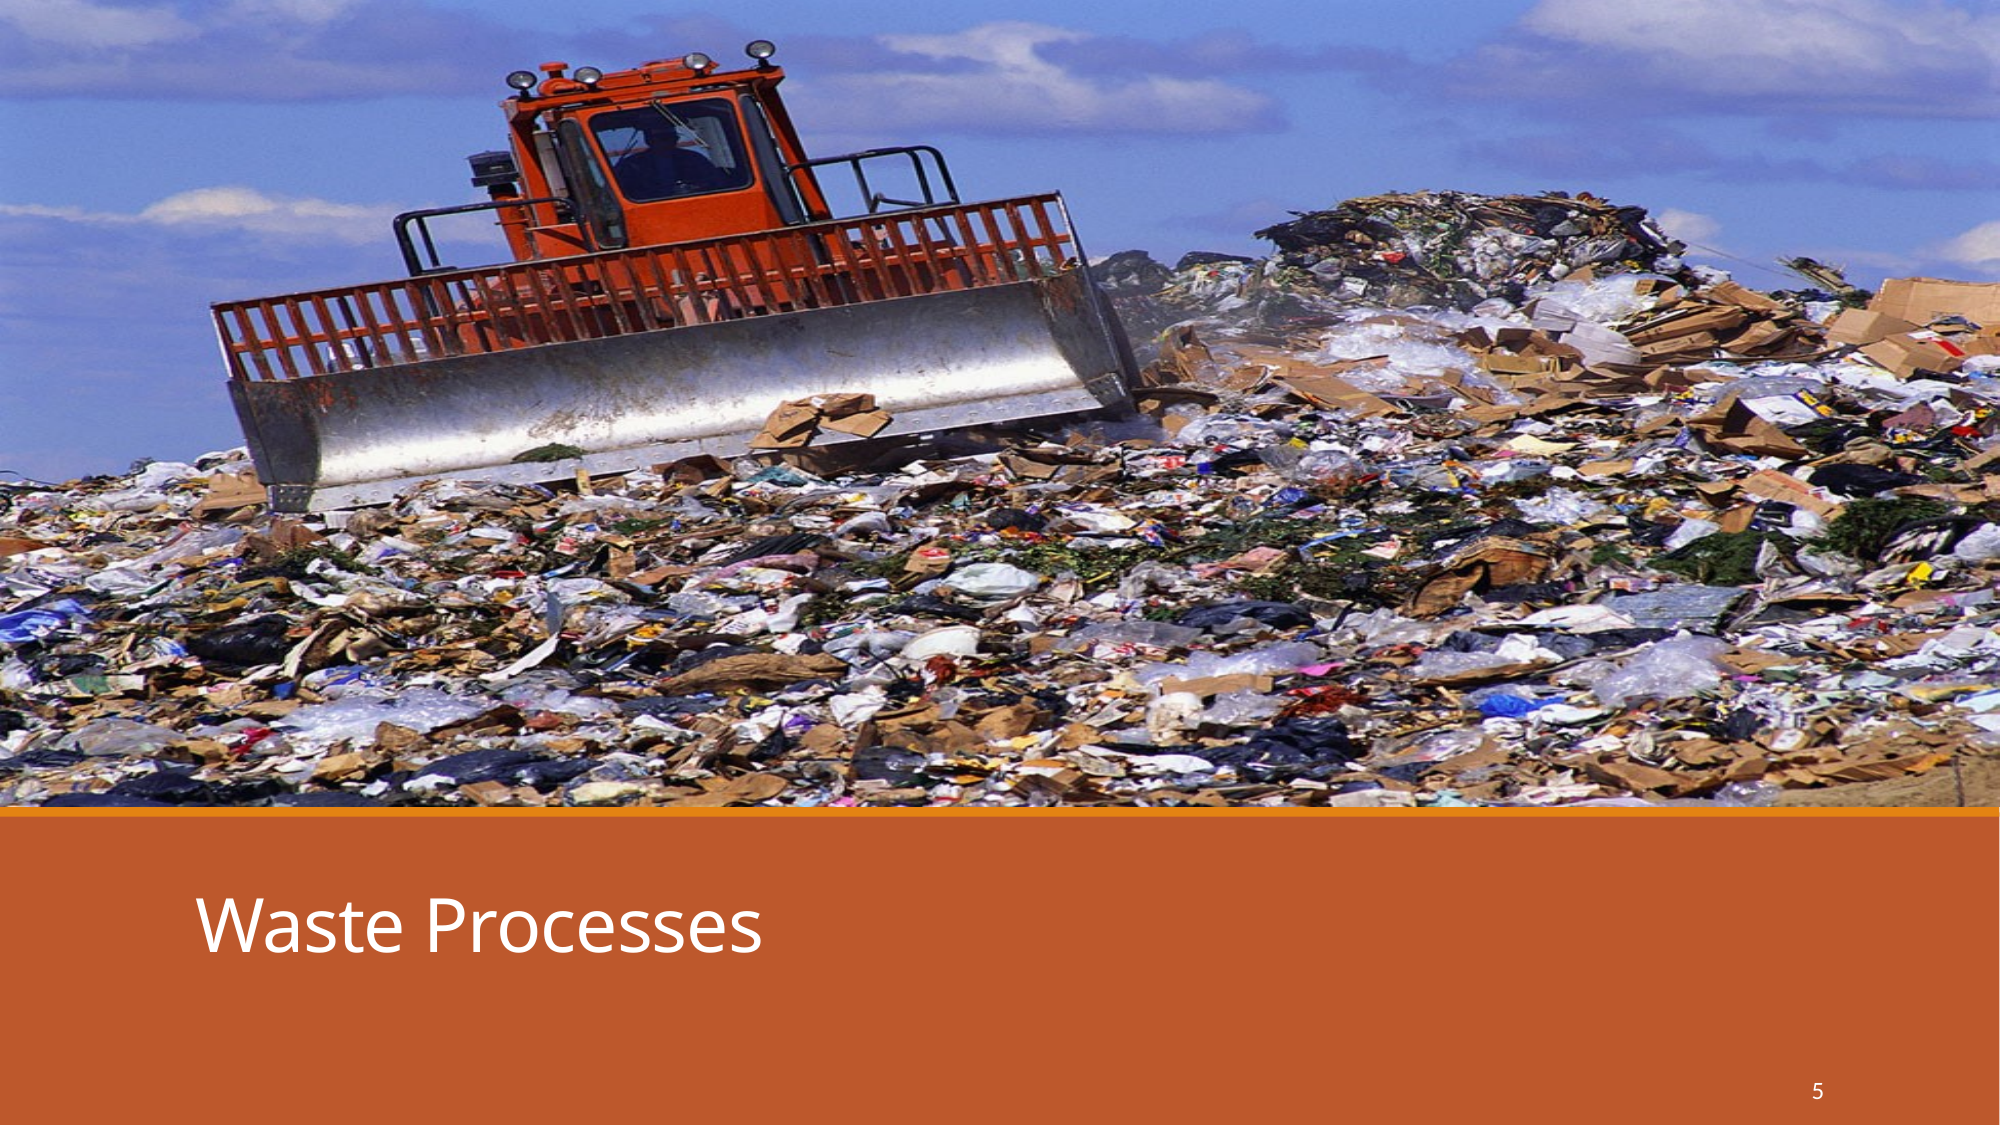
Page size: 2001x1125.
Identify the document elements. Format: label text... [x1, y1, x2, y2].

slide_number 5 [1624, 1059, 1840, 1120]
picture [0, 0, 2000, 807]
title Waste Processes [180, 832, 1839, 968]
